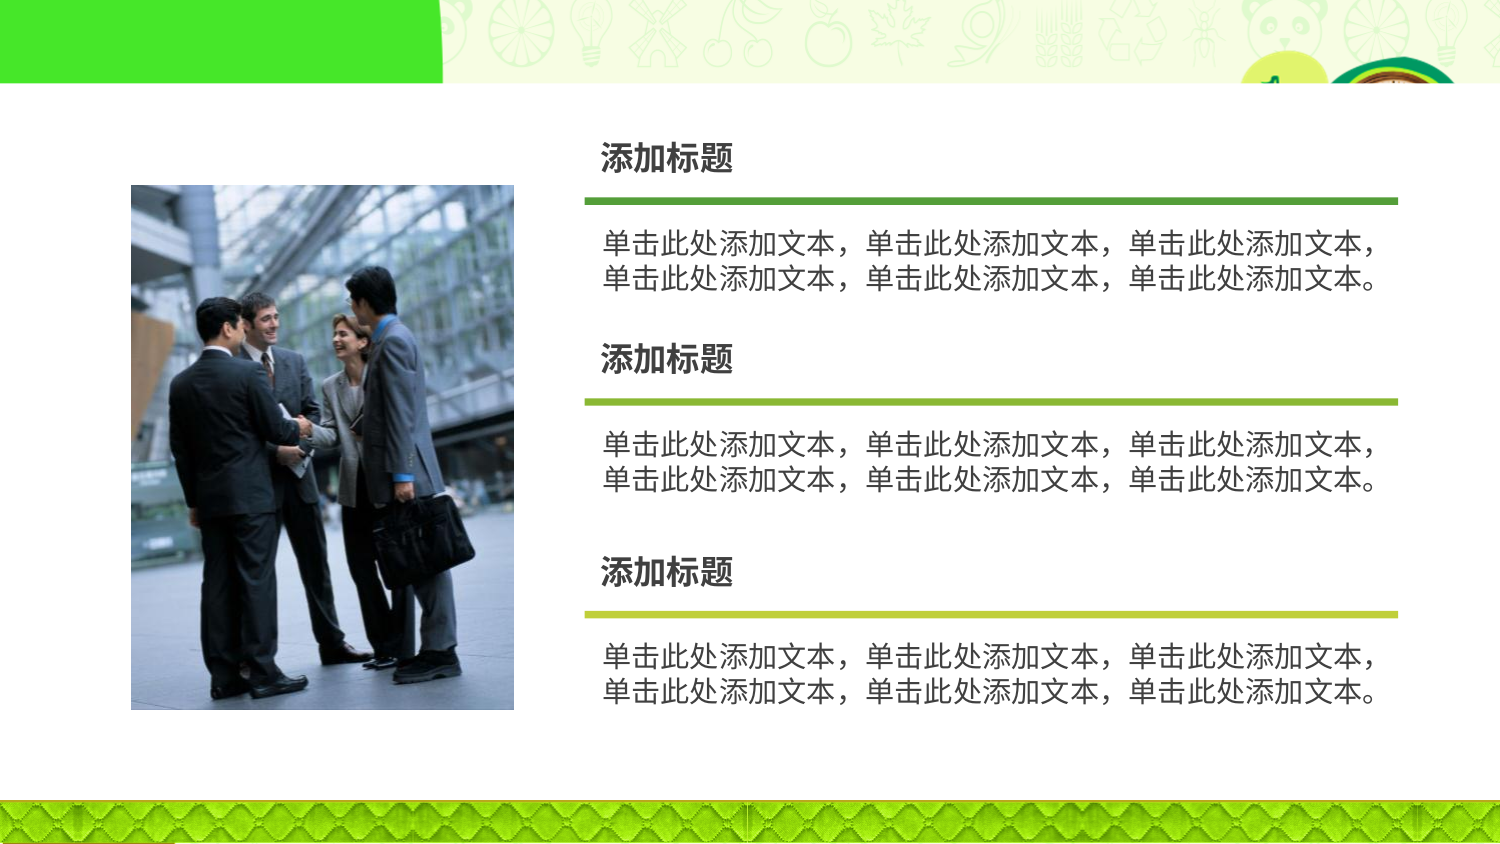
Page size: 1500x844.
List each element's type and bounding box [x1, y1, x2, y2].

text_box [584, 543, 1411, 718]
picture [0, 800, 1500, 844]
text_box [584, 330, 1411, 505]
picture [131, 185, 514, 710]
picture [0, 0, 1500, 83]
text_box [584, 130, 1411, 304]
